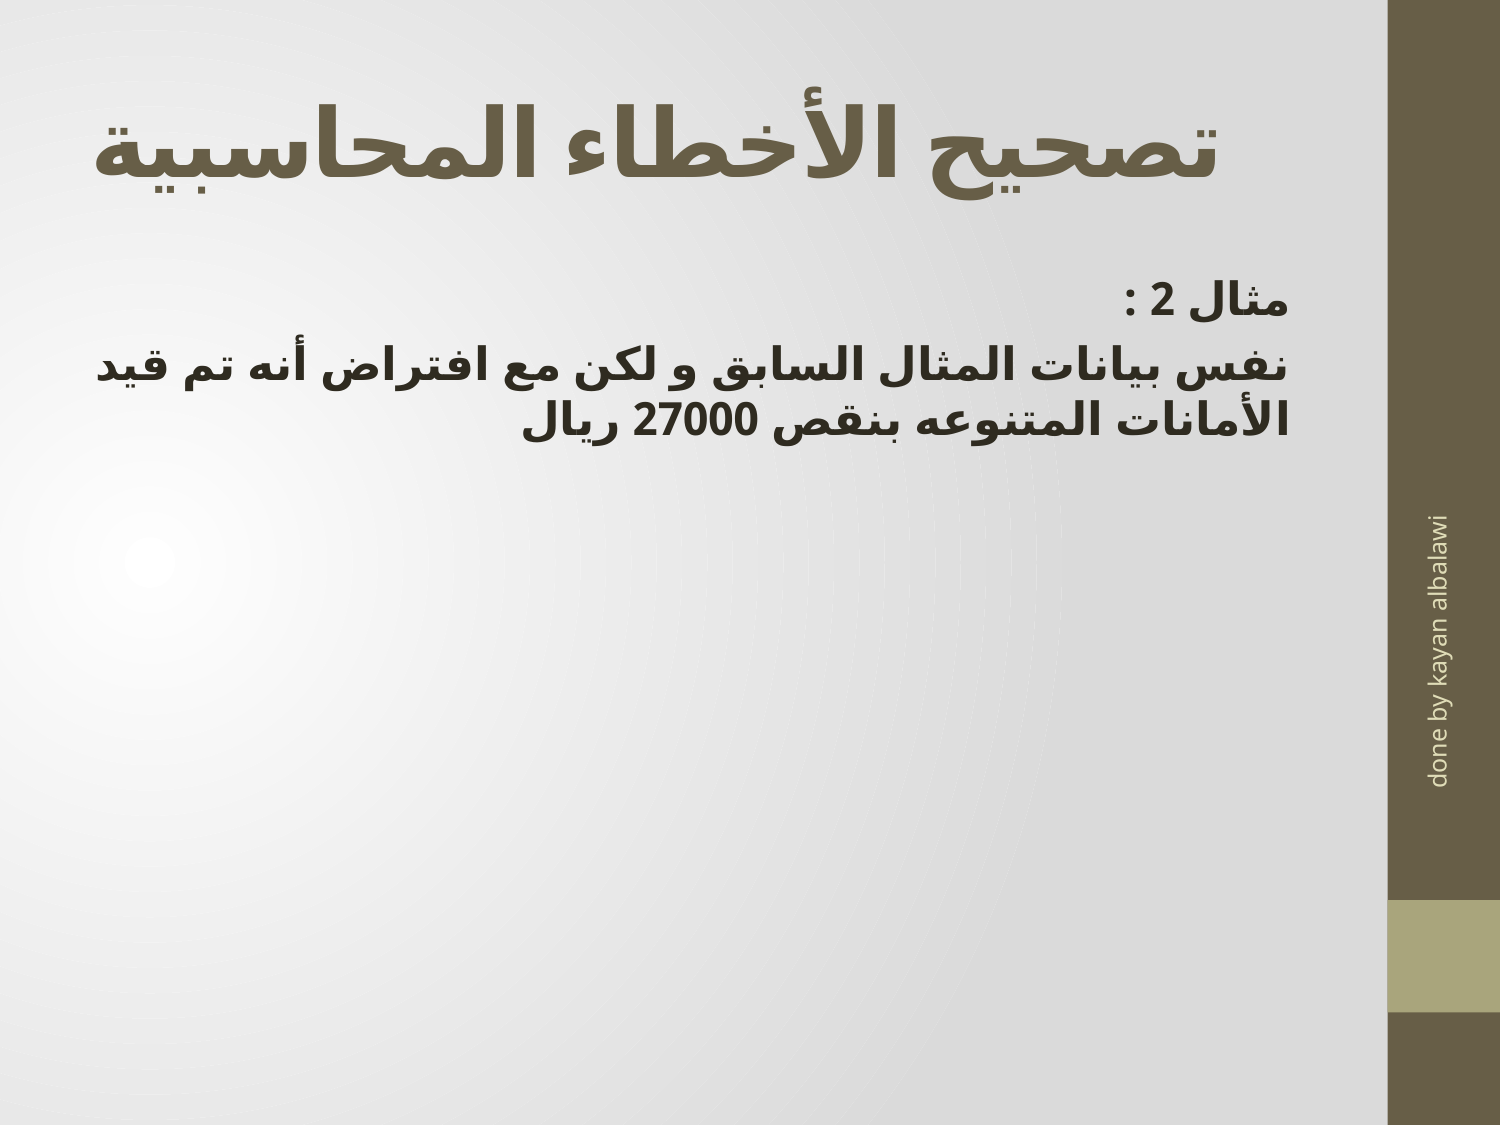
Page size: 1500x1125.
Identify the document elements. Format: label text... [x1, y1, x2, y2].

footer done by kayan albalawi [1408, 500, 1469, 889]
list مثال 2 : نفس بيانات المثال السابق و لكن مع افتراض أنه تم قيد الأمانات المتنوعه بنقص 27000 ريال [75, 262, 1325, 1050]
title تصحيح الأخطاء المحاسبية [75, 45, 1325, 233]
